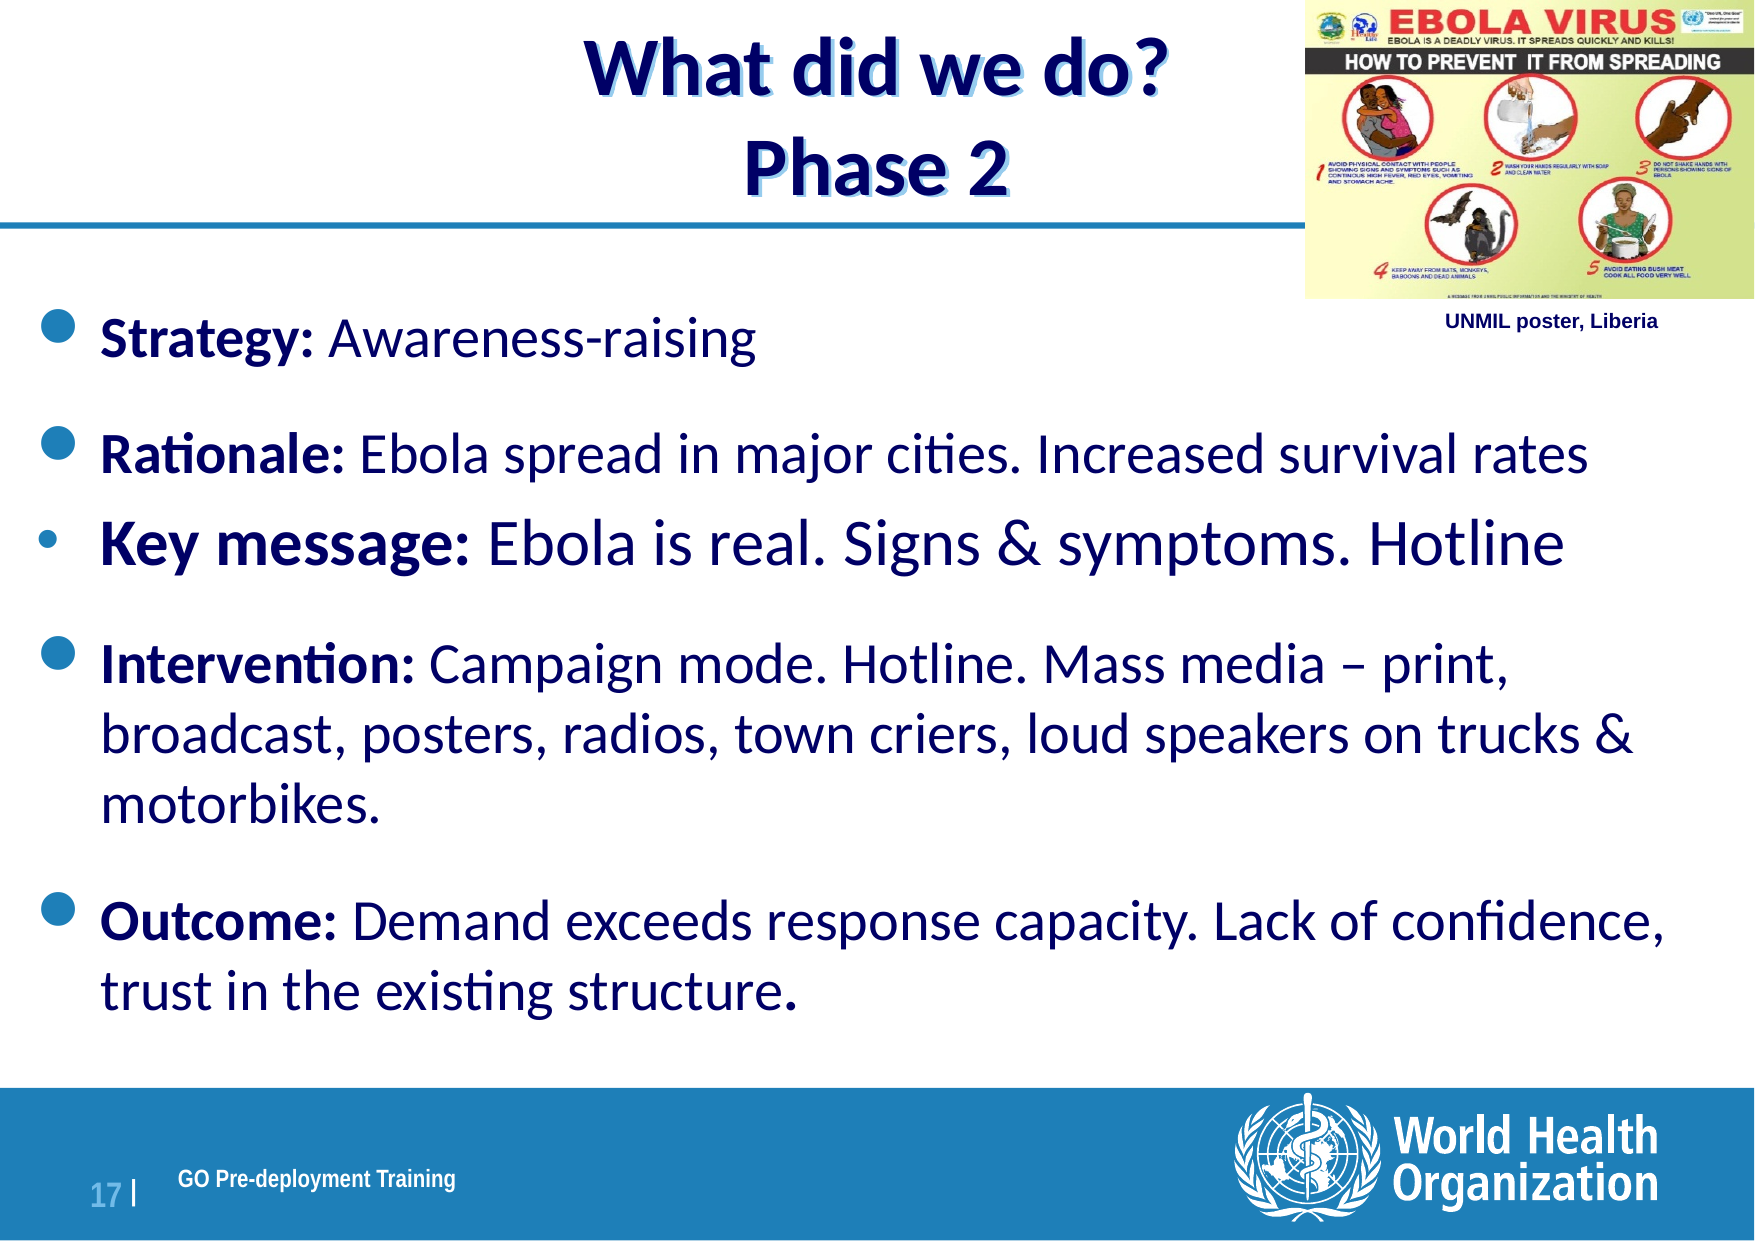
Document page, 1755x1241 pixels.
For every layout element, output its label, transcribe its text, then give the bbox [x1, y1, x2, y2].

title What did we do? Phase 2 [0, 0, 1302, 224]
list Strategy: Awareness-raising Rationale: Ebola spread in major cities. Increased survival rates Key message: Ebola is real. Signs & symptoms. Hotline Intervention: Campaign mode. Hotline. Mass media – print, broadcast, posters, radios, town criers, loud speakers on trucks & motorbikes. Outcome: Demand exceeds response capacity. Lack of confidence, trust in the existing structure. [36, 298, 1671, 1082]
text_box UNMIL poster, Liberia [1428, 307, 1727, 341]
picture [1305, 0, 1755, 299]
